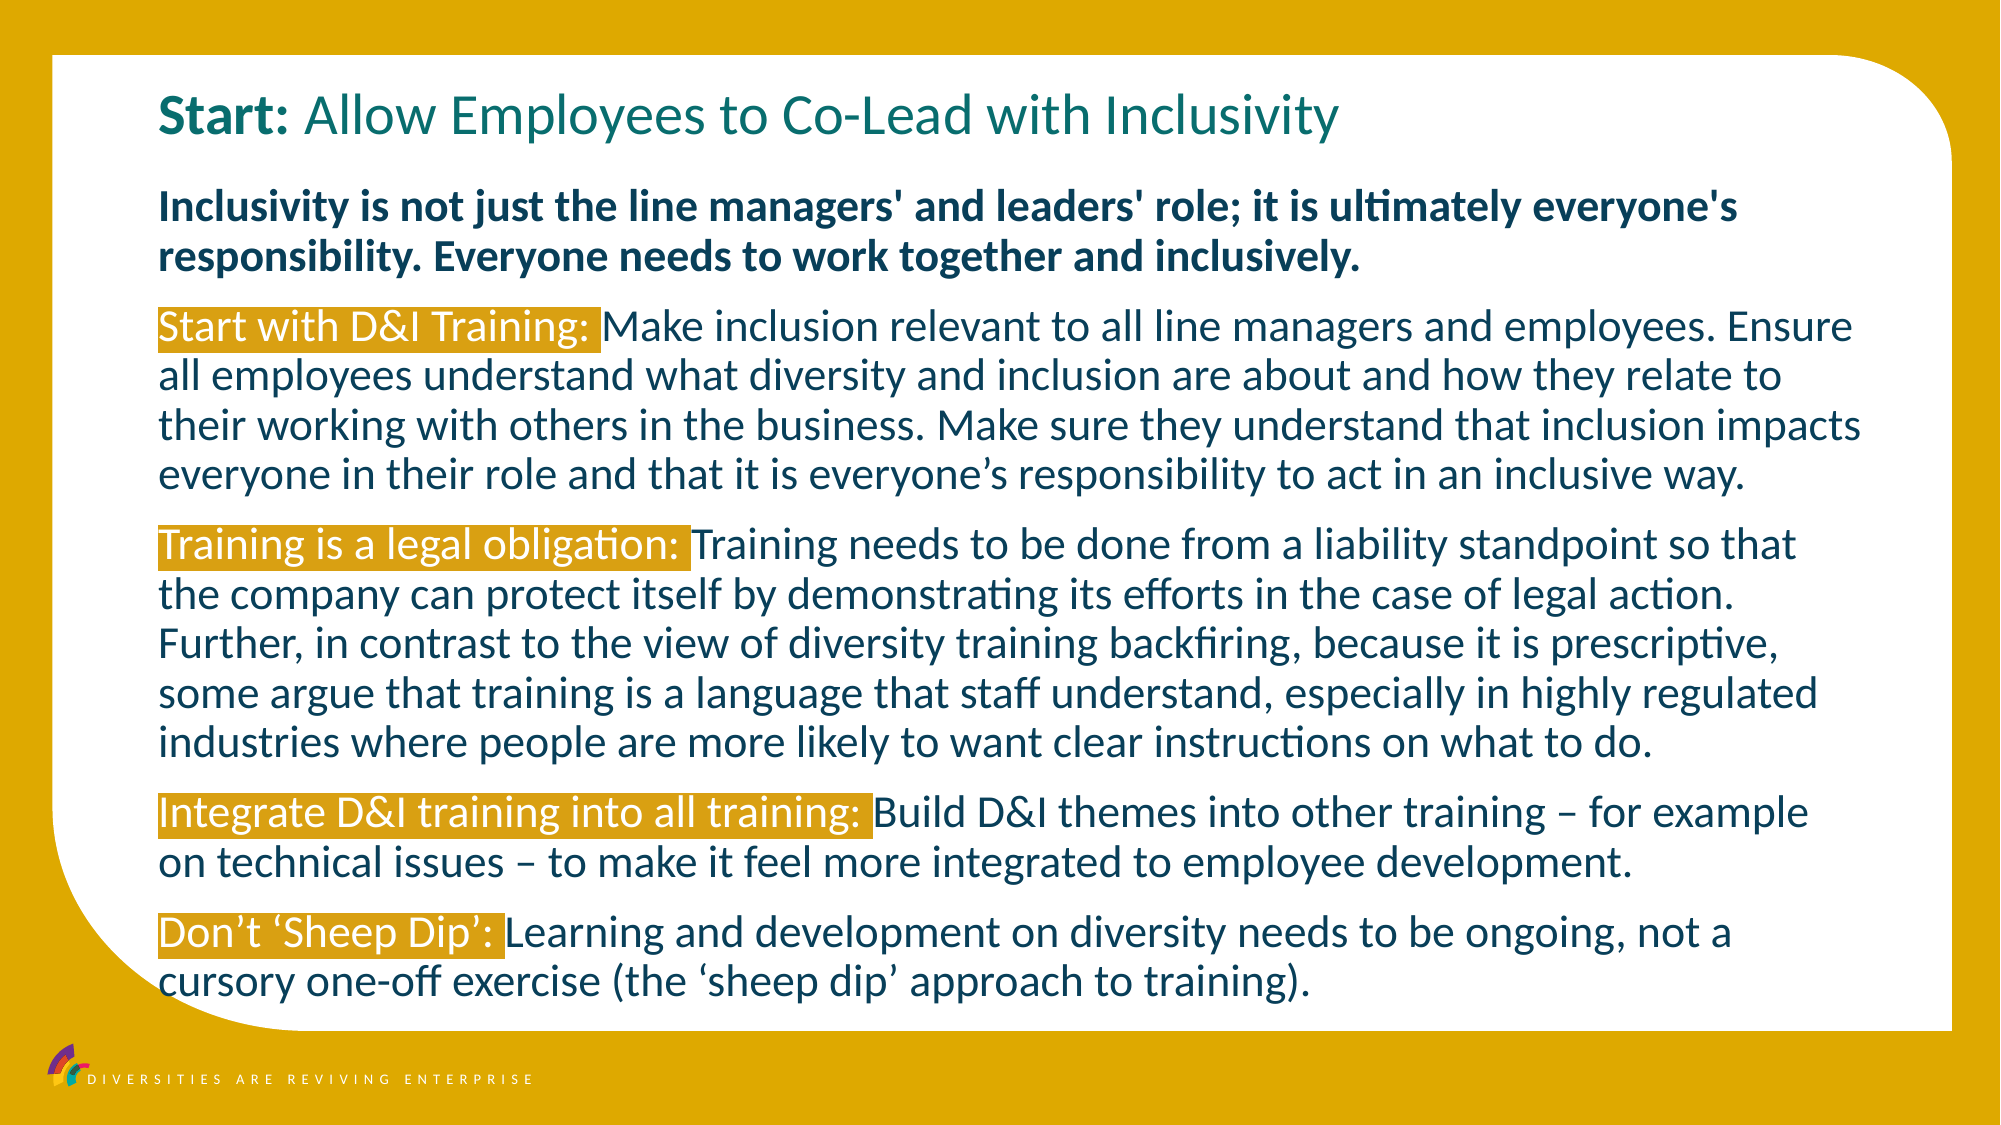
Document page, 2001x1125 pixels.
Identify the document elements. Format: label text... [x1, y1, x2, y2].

list Inclusivity is not just the line managers' and leaders' role; it is ultimately everyone's responsibility. Everyone needs to work together and inclusively. Start with D&I Training: Make inclusion relevant to all line managers and employees. Ensure all employees understand what diversity and inclusion are about and how they relate to their working with others in the business. Make sure they understand that inclusion impacts everyone in their role and that it is everyone’s responsibility to act in an inclusive way. Training is a legal obligation: Training needs to be done from a liability standpoint so that the company can protect itself by demonstrating its efforts in the case of legal action. Further, in contrast to the view of diversity training backfiring, because it is prescriptive, some argue that training is a language that staff understand, especially in highly regulated industries where people are more likely to want clear instructions on what to do. Integrate D&I training into all training: Build D&I themes into other training – for example on technical issues – to make it feel more integrated to employee development. Don’t ‘Sheep Dip’: Learning and development on diversity needs to be ongoing, not a cursory one-off exercise (the ‘sheep dip’ approach to training). [143, 209, 1882, 807]
list Start: Allow Employees to Co-Lead with Inclusivity [143, 76, 1882, 209]
